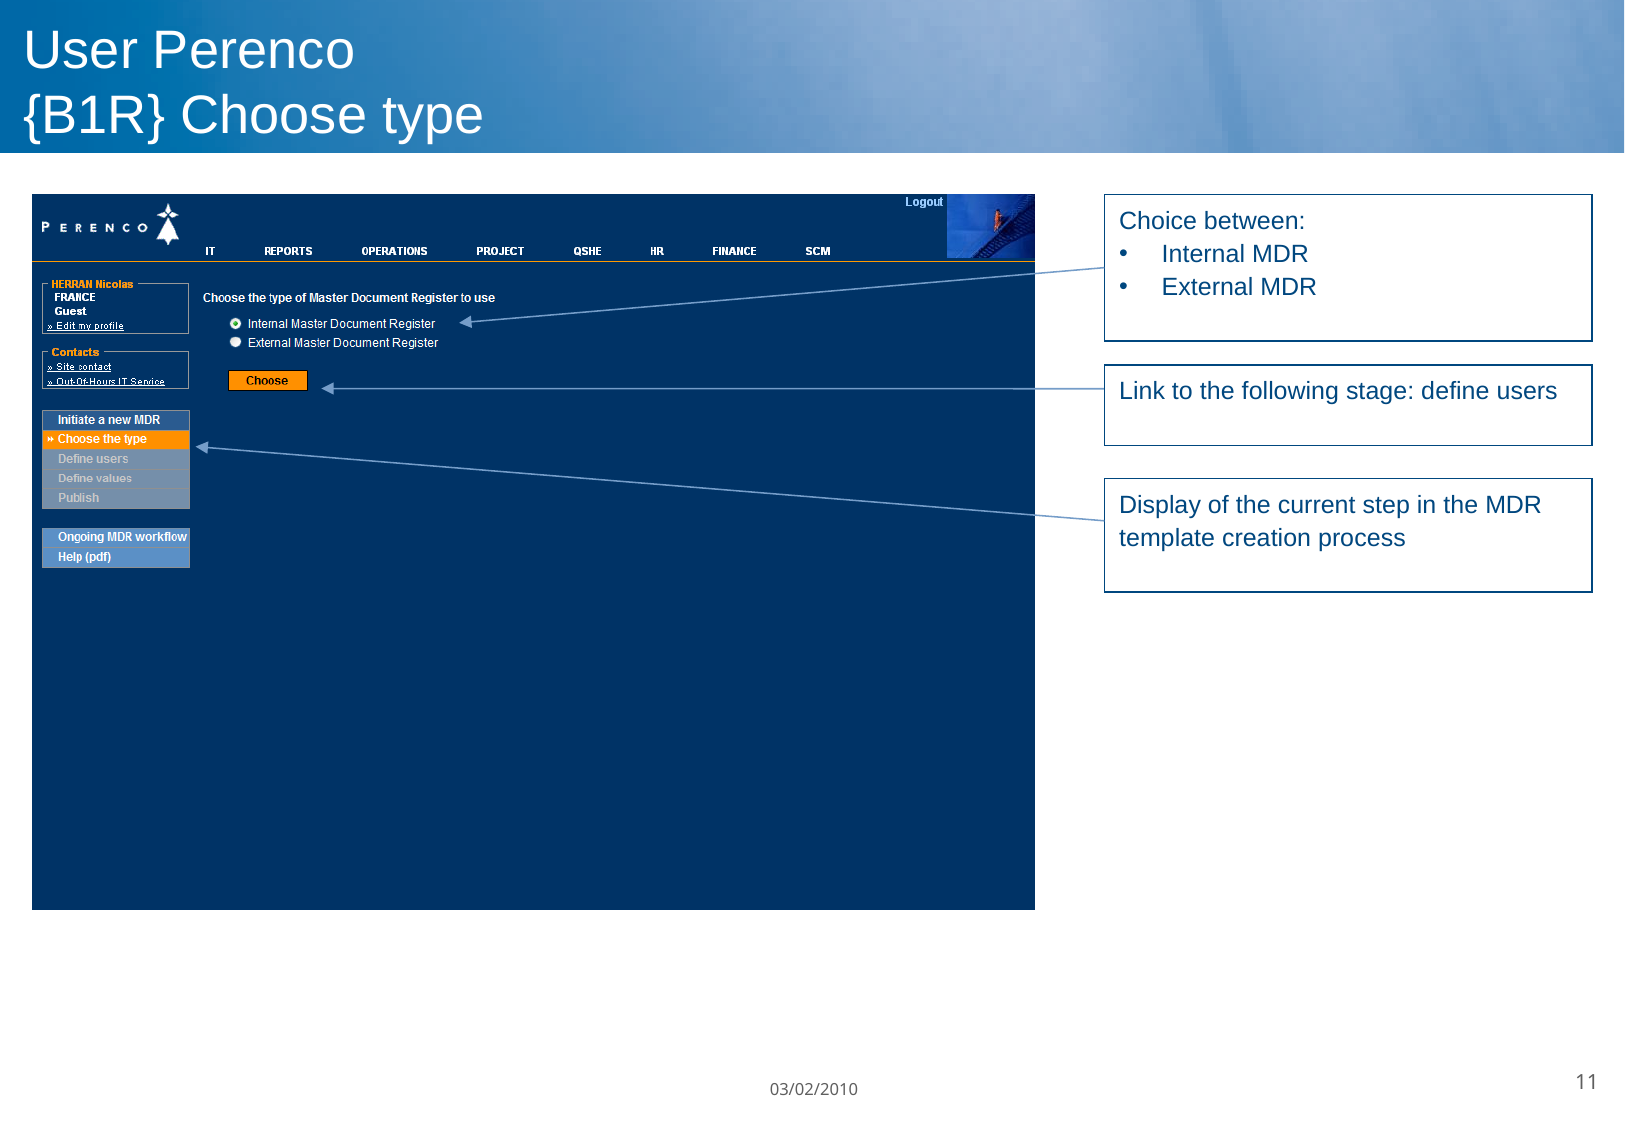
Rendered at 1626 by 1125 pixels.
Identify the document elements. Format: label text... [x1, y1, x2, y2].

picture [32, 194, 1036, 911]
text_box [195, 446, 1105, 521]
footer 03/02/2010 [14, 1070, 1615, 1104]
text_box Link to the following stage: define users [1104, 364, 1593, 446]
slide_number 11 [13, 1060, 1615, 1104]
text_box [458, 268, 1105, 324]
title User Perenco {B1R} Choose type [0, 0, 1625, 153]
text_box Display of the current step in the MDR template creation process [1104, 478, 1593, 593]
text_box Choice between: Internal MDR External MDR [1104, 194, 1593, 341]
